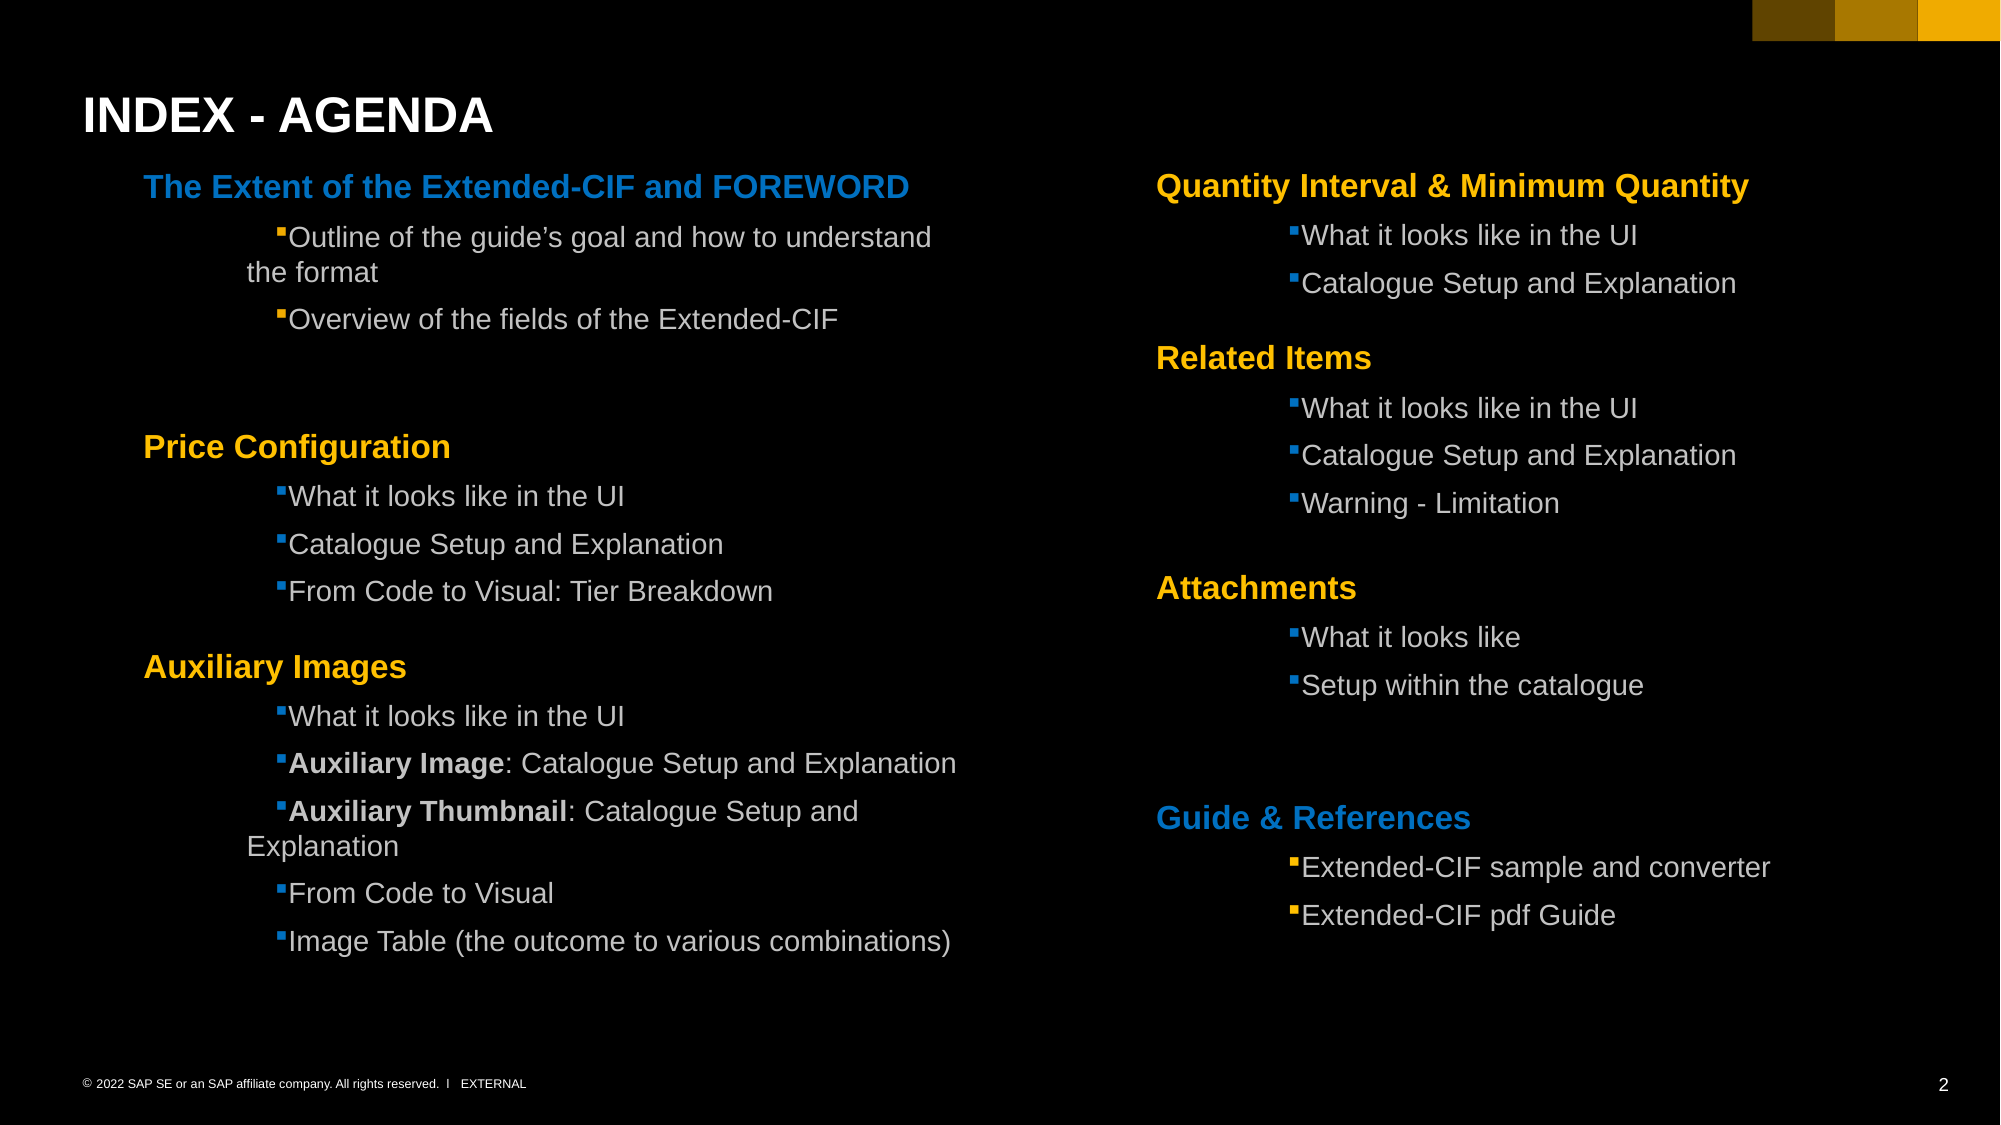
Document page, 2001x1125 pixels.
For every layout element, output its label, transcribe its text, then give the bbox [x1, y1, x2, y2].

list The Extent of the Extended-CIF and FOREWORD Outline of the guide’s goal and how to understand the format Overview of the fields of the Extended-CIF [143, 144, 954, 354]
text_box Quantity Interval & Minimum Quantity What it looks like in the UI Catalogue Setup and Explanation Related Items What it looks like in the UI Catalogue Setup and Explanation Warning - Limitation Attachments What it looks like Setup within the catalogue Guide & References Extended-CIF sample and converter Extended-CIF pdf Guide [1156, 164, 1875, 967]
title INDEX - AGENDA [82, 82, 1918, 144]
text_box Price Configuration What it looks like in the UI Catalogue Setup and Explanation From Code to Visual: Tier Breakdown Auxiliary Images What it looks like in the UI Auxiliary Image: Catalogue Setup and Explanation Auxiliary Thumbnail: Catalogue Setup and Explanation From Code to Visual Image Table (the outcome to various combinations) [143, 425, 1015, 1059]
